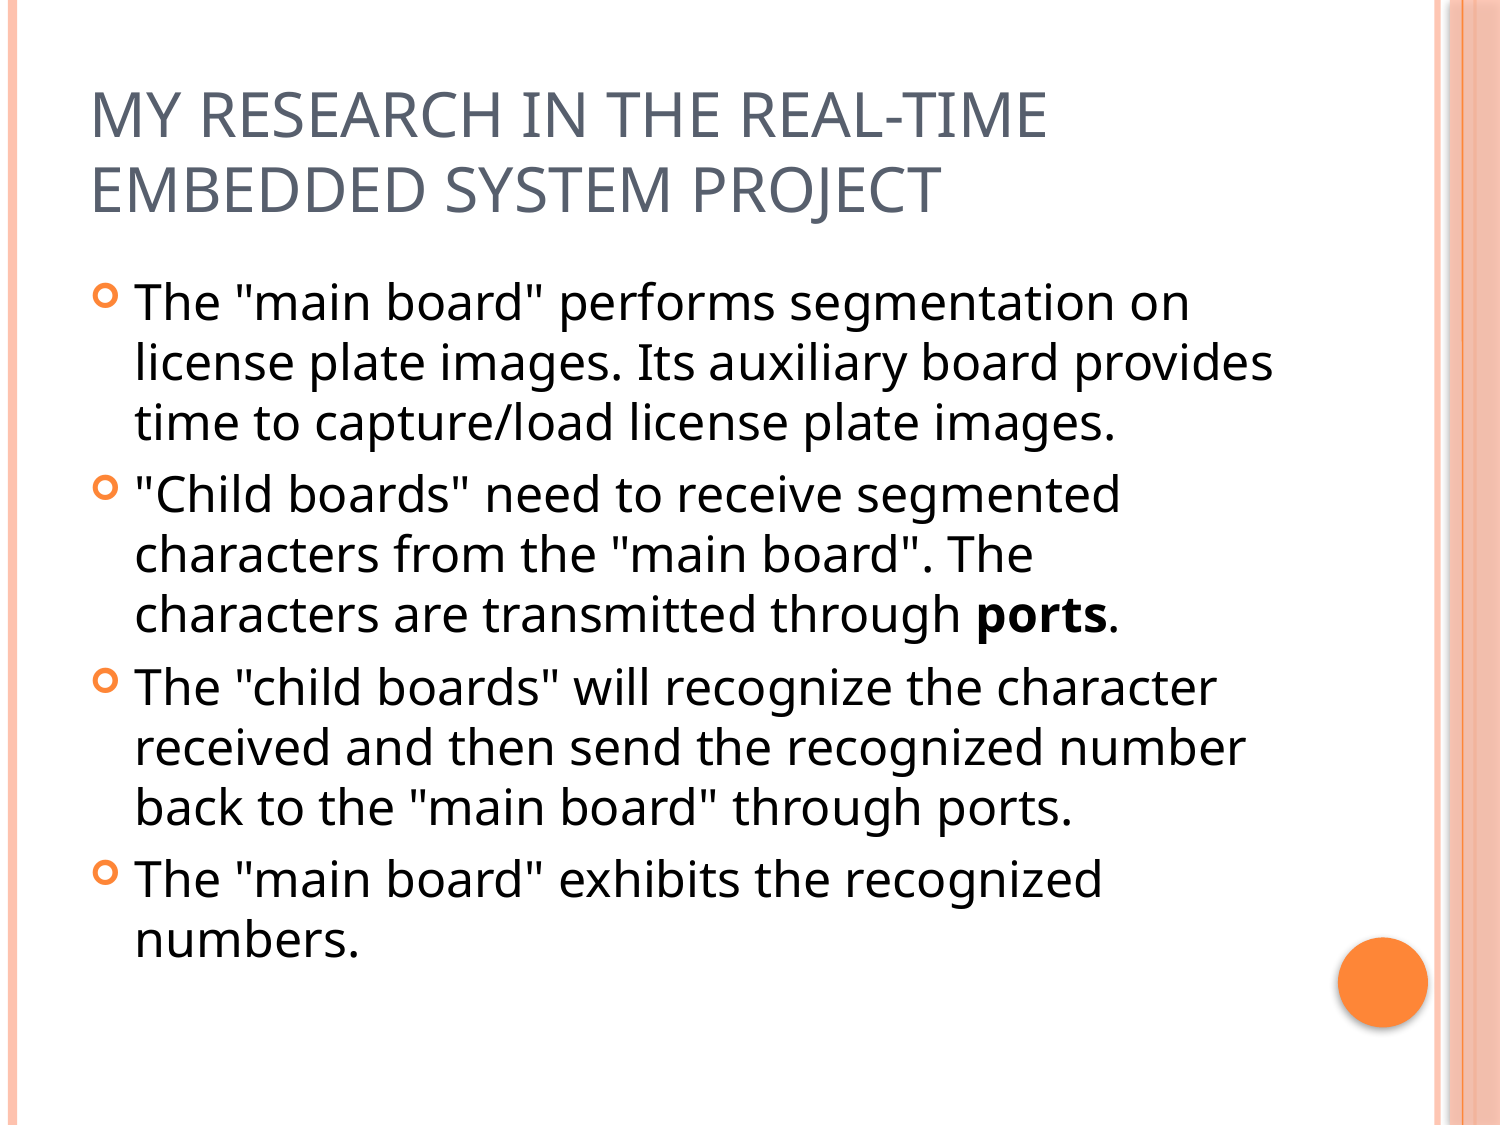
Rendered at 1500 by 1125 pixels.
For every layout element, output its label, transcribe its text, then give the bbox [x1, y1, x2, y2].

title My research in the real-time embedded system project [75, 45, 1300, 233]
list The "main board" performs segmentation on license plate images. Its auxiliary board provides time to capture/load license plate images. "Child boards" need to receive segmented characters from the "main board". The characters are transmitted through ports. The "child boards" will recognize the character received and then send the recognized number back to the "main board" through ports. The "main board" exhibits the recognized numbers. [75, 262, 1300, 1062]
